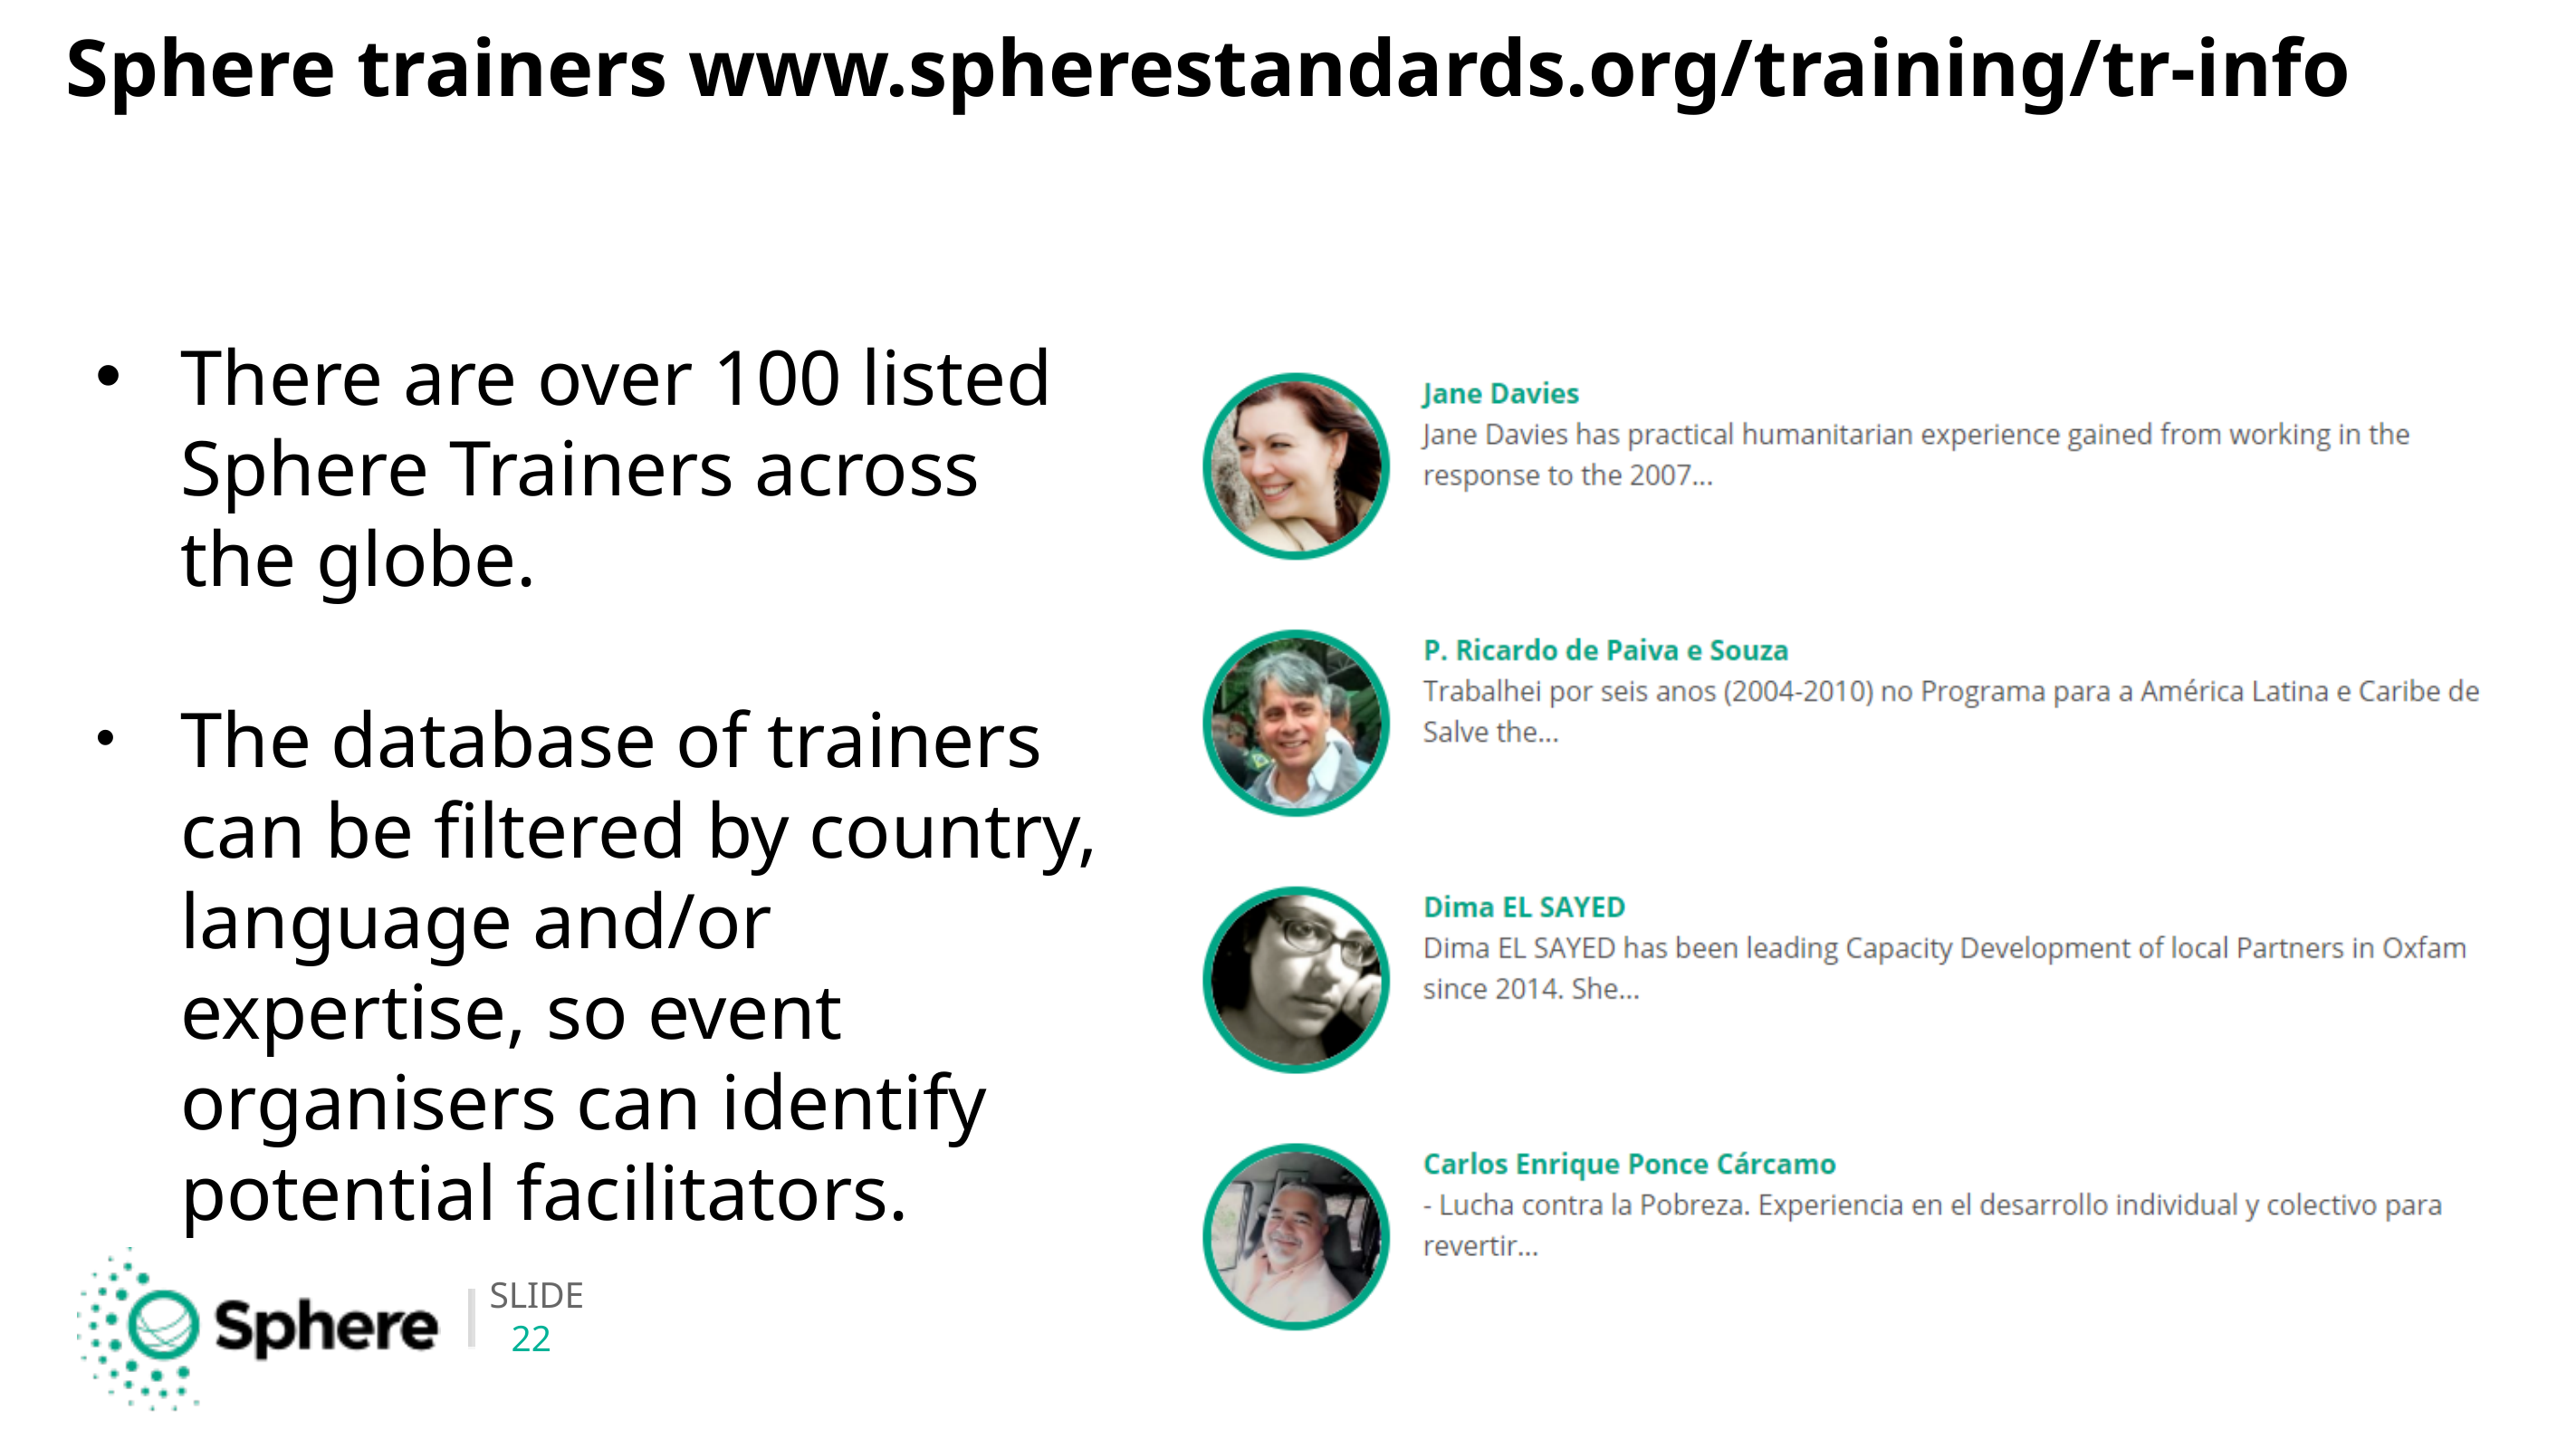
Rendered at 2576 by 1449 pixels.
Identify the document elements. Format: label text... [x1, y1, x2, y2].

picture [468, 1333, 479, 1349]
slide_number 22 [503, 1308, 563, 1367]
picture [1159, 332, 2576, 1367]
title Sphere trainers www.spherestandards.org/training/tr-info [57, 10, 2485, 179]
picture [77, 1247, 441, 1414]
list There are over 100 listed Sphere Trainers across the globe. The database of trainers can be filtered by country, language and/or expertise, so event organisers can identify potential facilitators. [81, 329, 1131, 1333]
